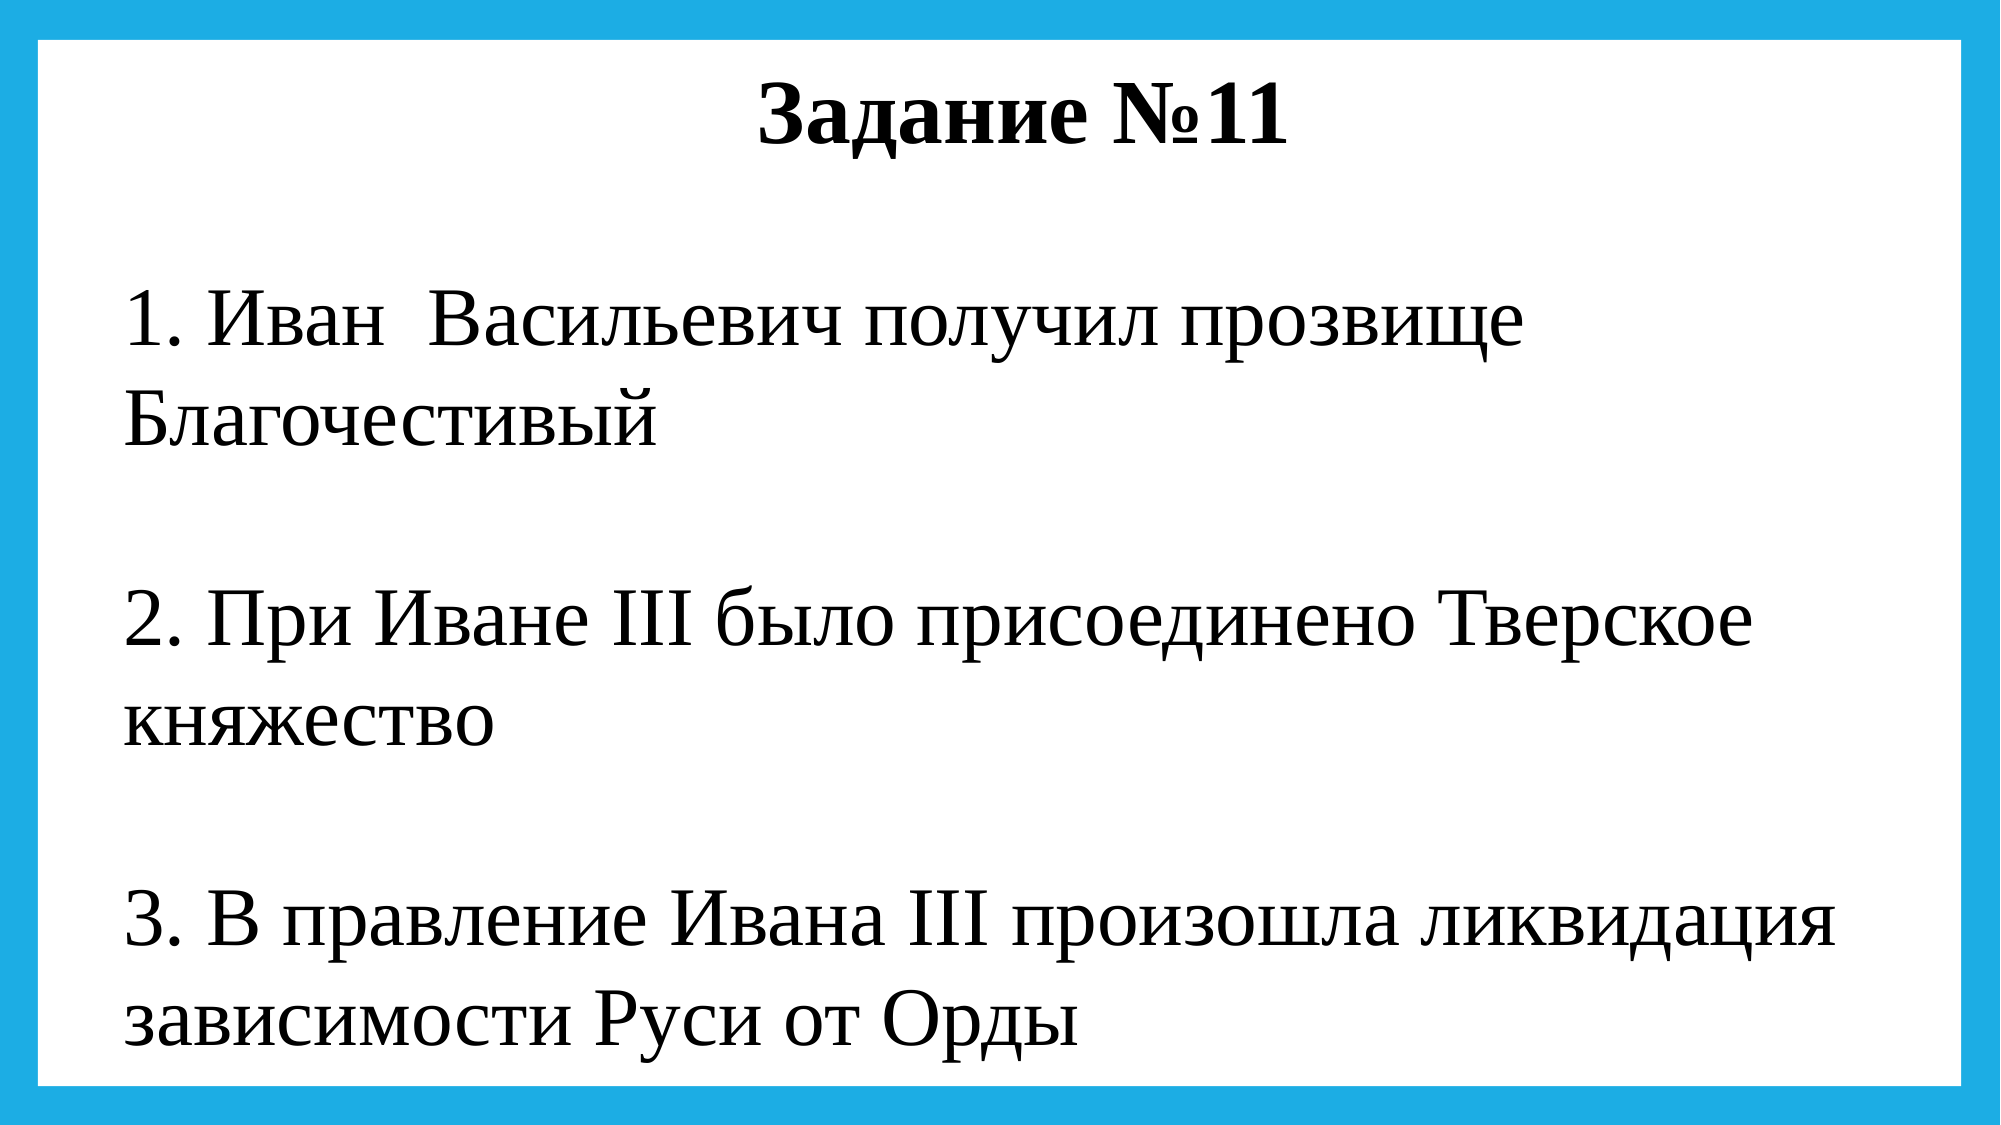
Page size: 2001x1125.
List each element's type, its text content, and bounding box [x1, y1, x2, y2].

text_box Задание №11 1. Иван Васильевич получил прозвище Благочестивый 2. При Иване III было присоединено Тверское княжество 3. В правление Ивана III произошла ликвидация зависимости Руси от Орды [108, 45, 1941, 1070]
